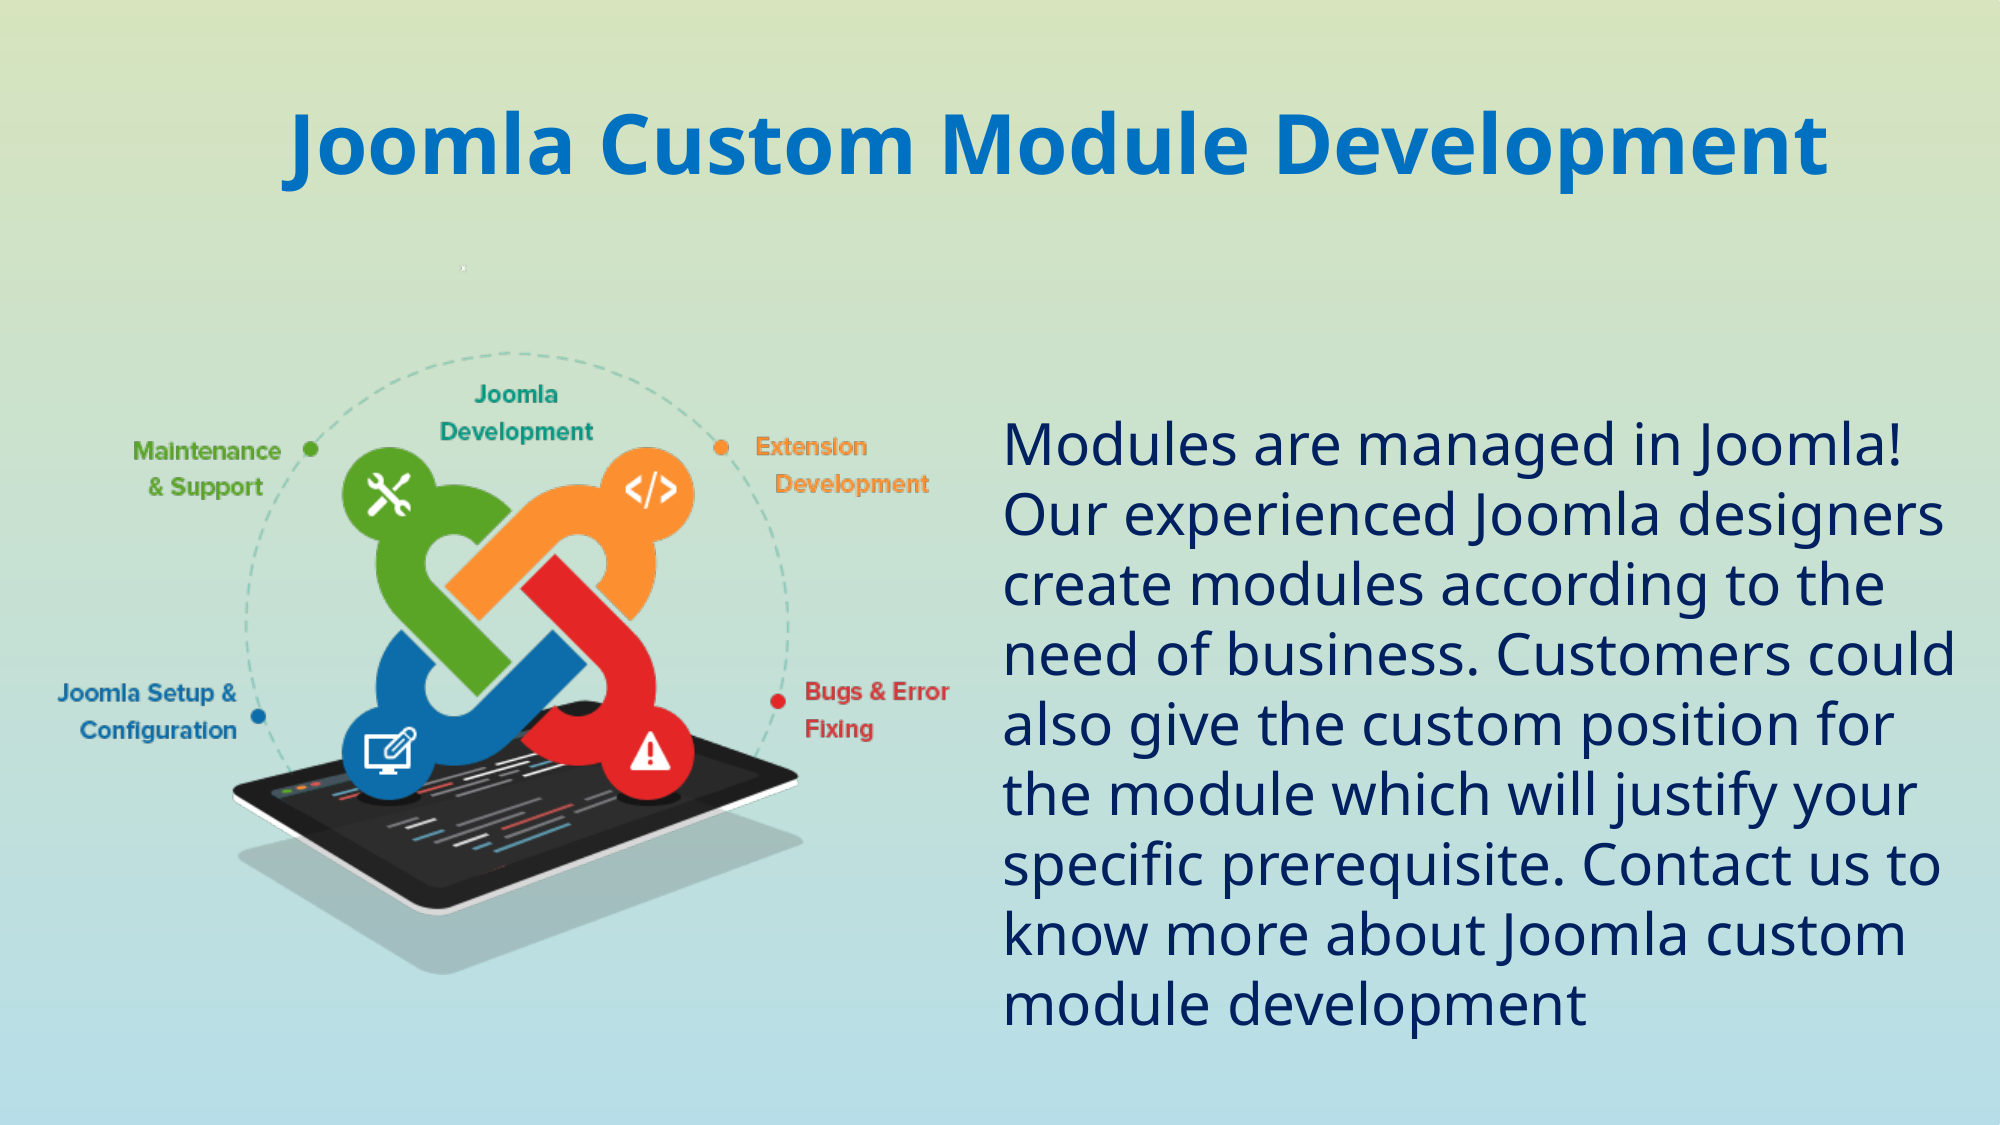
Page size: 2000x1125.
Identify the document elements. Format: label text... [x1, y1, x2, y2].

picture [57, 264, 950, 975]
text_box Joomla Custom Module Development [274, 83, 1846, 199]
text_box Modules are managed in Joomla! Our experienced Joomla designers create modules according to the need of business. Customers could also give the custom position for the module which will justify your specific prerequisite. Contact us to know more about Joomla custom module development [987, 399, 1988, 1045]
